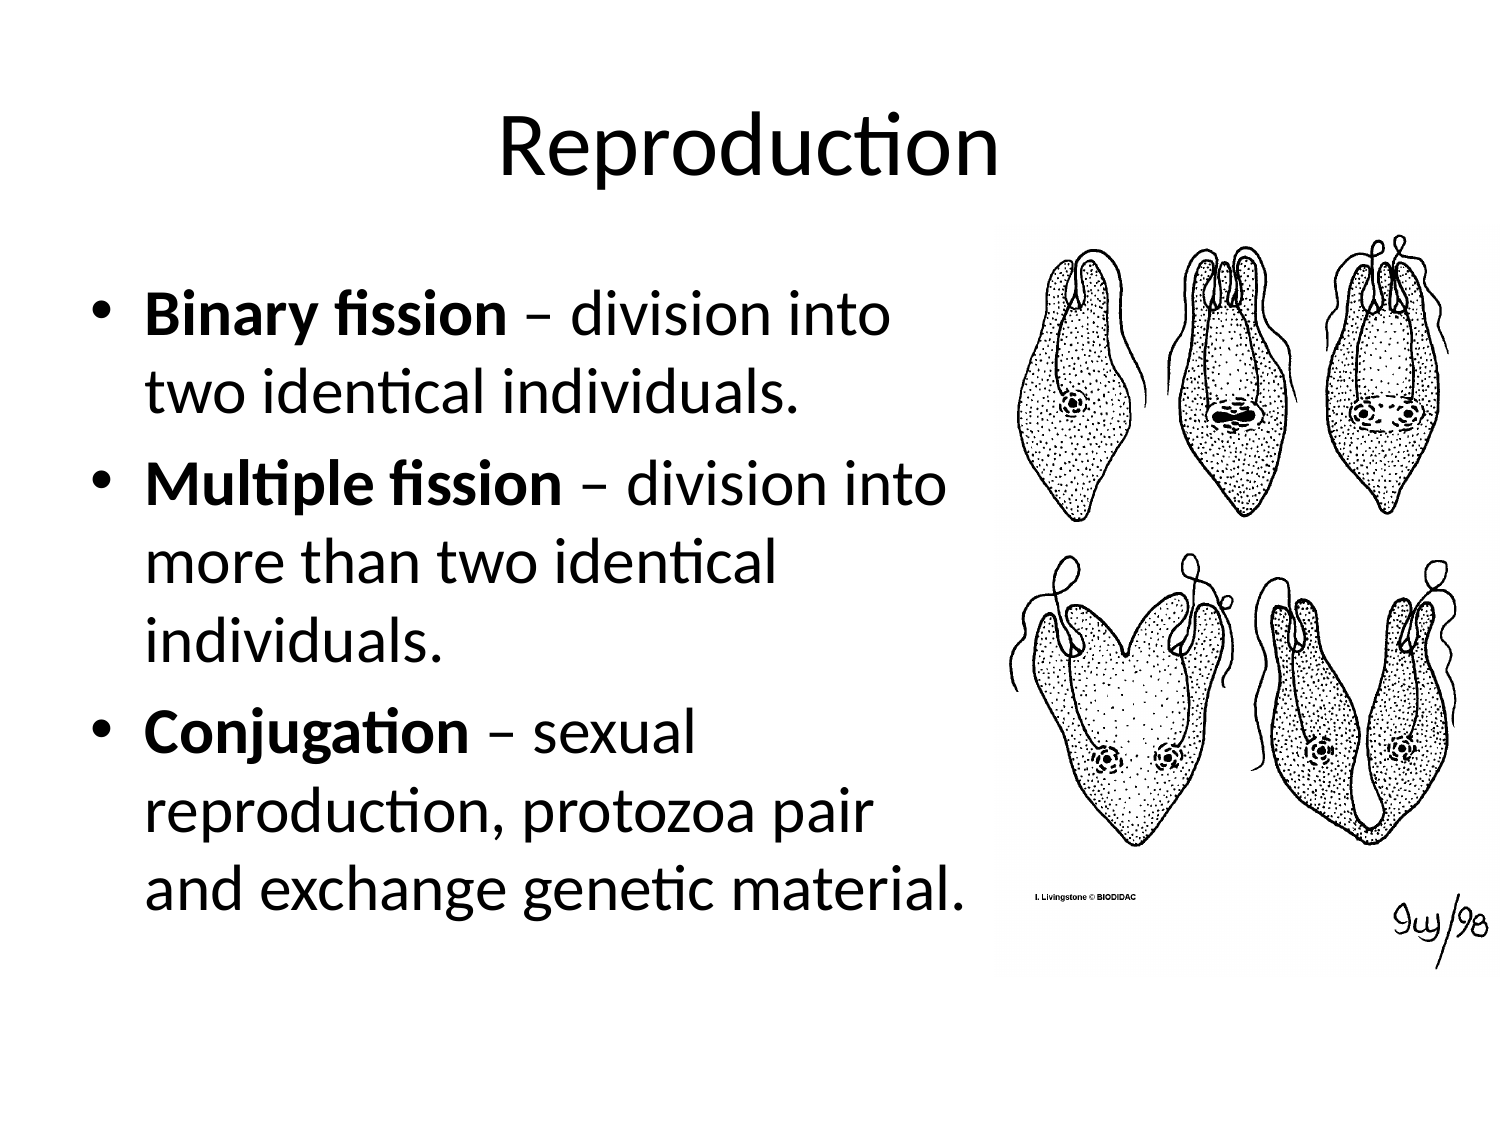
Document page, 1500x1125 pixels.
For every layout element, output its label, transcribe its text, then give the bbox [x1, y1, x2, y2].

list Binary fission – division into two identical individuals. Multiple fission – division into more than two identical individuals. Conjugation – sexual reproduction, protozoa pair and exchange genetic material. [75, 262, 988, 1005]
title Reproduction [75, 45, 1425, 233]
picture [993, 224, 1500, 977]
